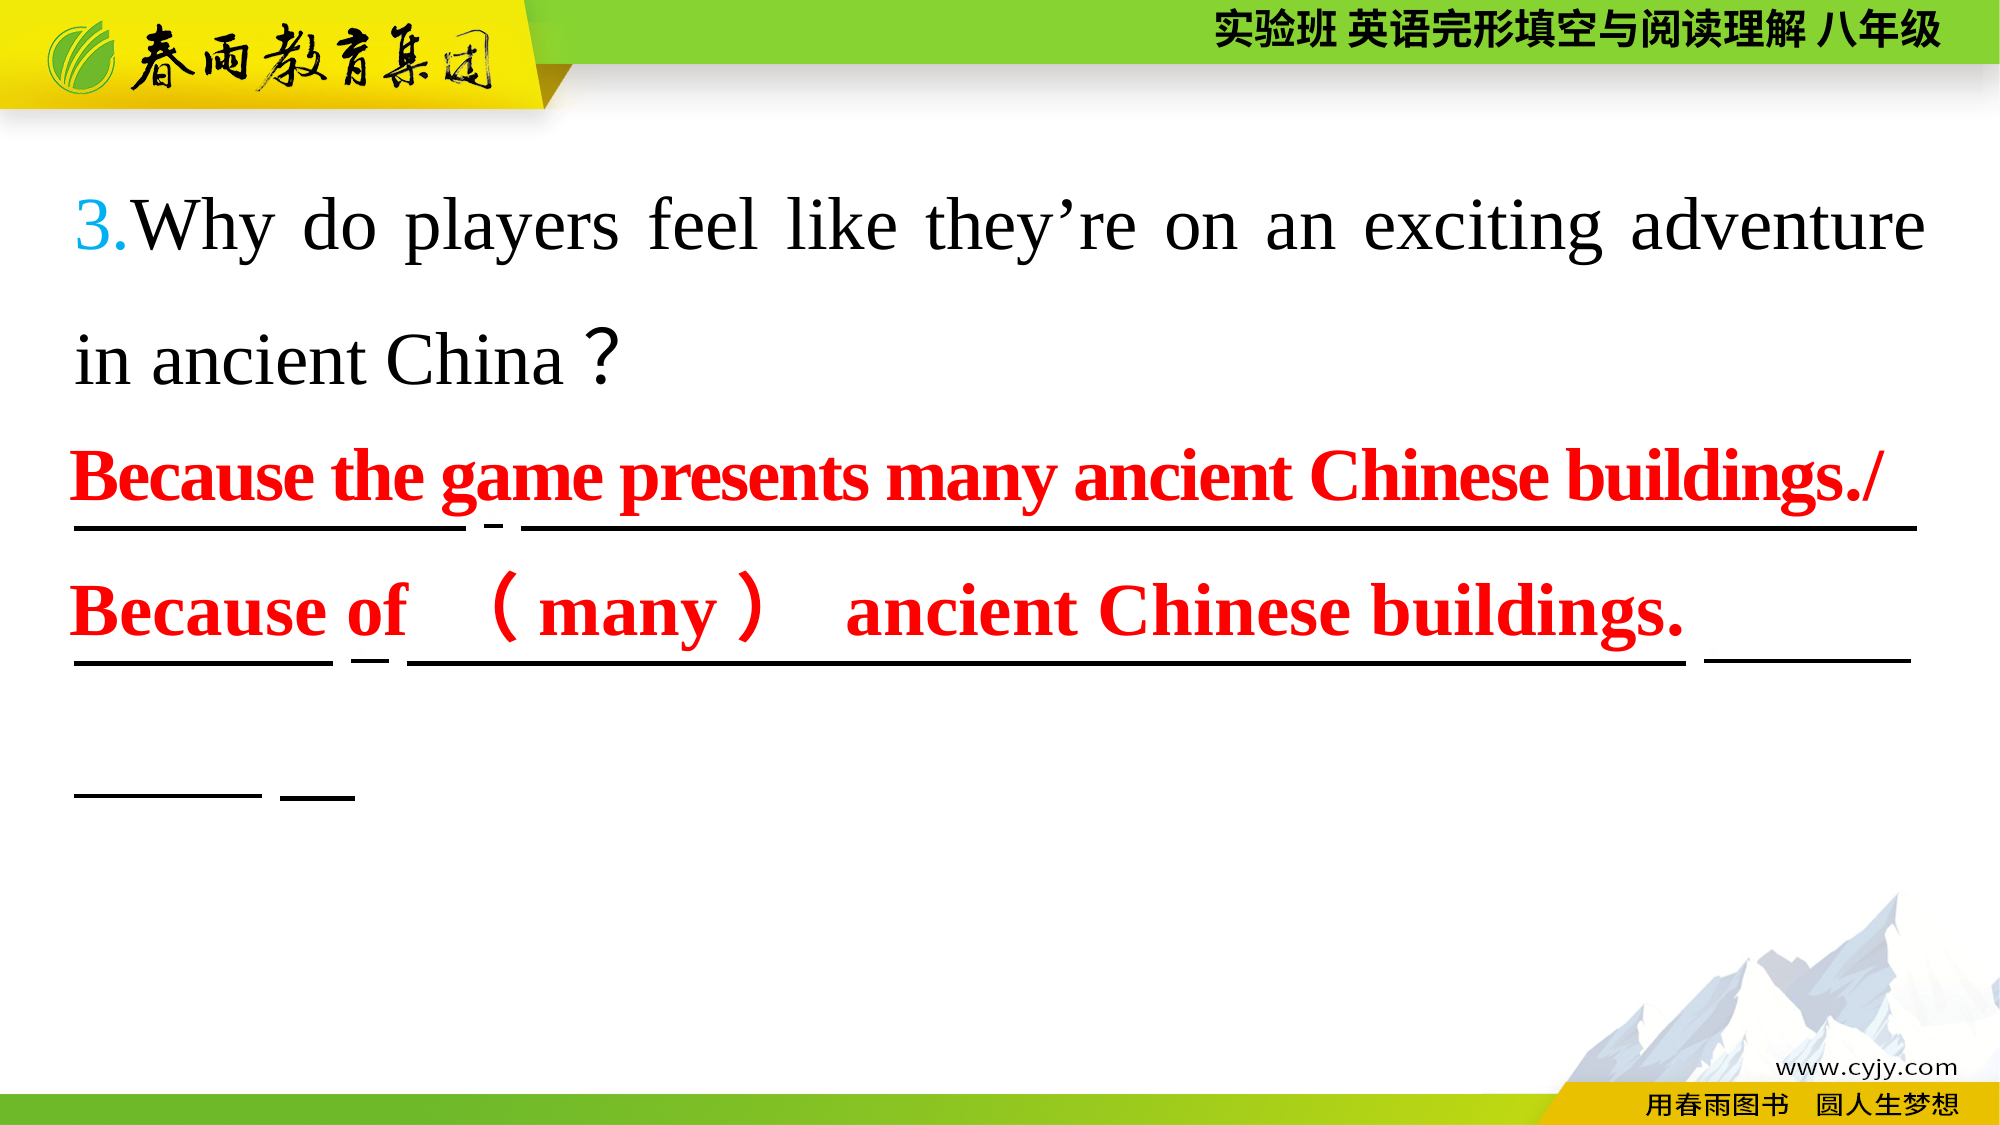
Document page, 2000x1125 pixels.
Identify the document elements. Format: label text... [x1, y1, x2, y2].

list 3.Why do players feel like they’re on an exciting adventure in ancient China？ , , . [59, 122, 1944, 373]
picture [0, 0, 2000, 1125]
list 3.Why do players feel like they’re on an exciting adventure in ancient China？ , , . [59, 659, 1944, 683]
text_box Because the game presents many ancient Chinese buildings./ Because of （many） ancient Chinese buildings. [54, 373, 1945, 659]
